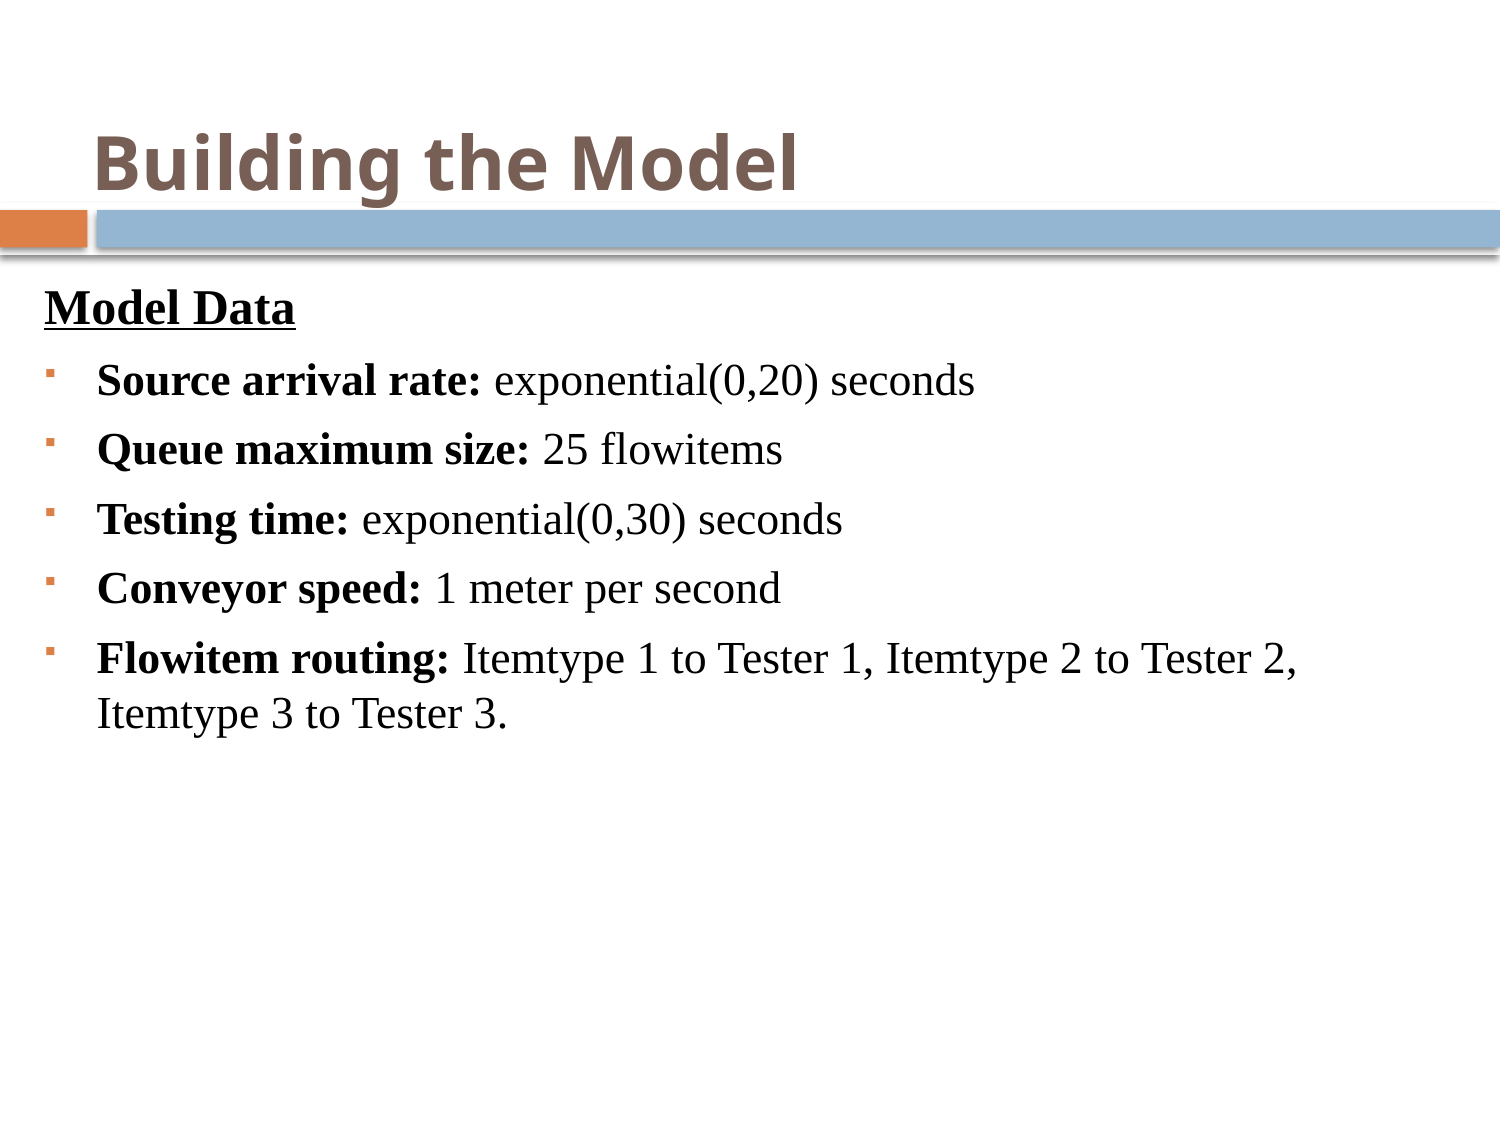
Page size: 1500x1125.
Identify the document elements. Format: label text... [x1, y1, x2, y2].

list Model Data Source arrival rate: exponential(0,20) seconds Queue maximum size: 25 flowitems Testing time: exponential(0,30) seconds Conveyor speed: 1 meter per second Flowitem routing: Itemtype 1 to Tester 1, Itemtype 2 to Tester 2, Itemtype 3 to Tester 3. [29, 267, 1471, 1094]
title Building the Model [76, 77, 1500, 244]
